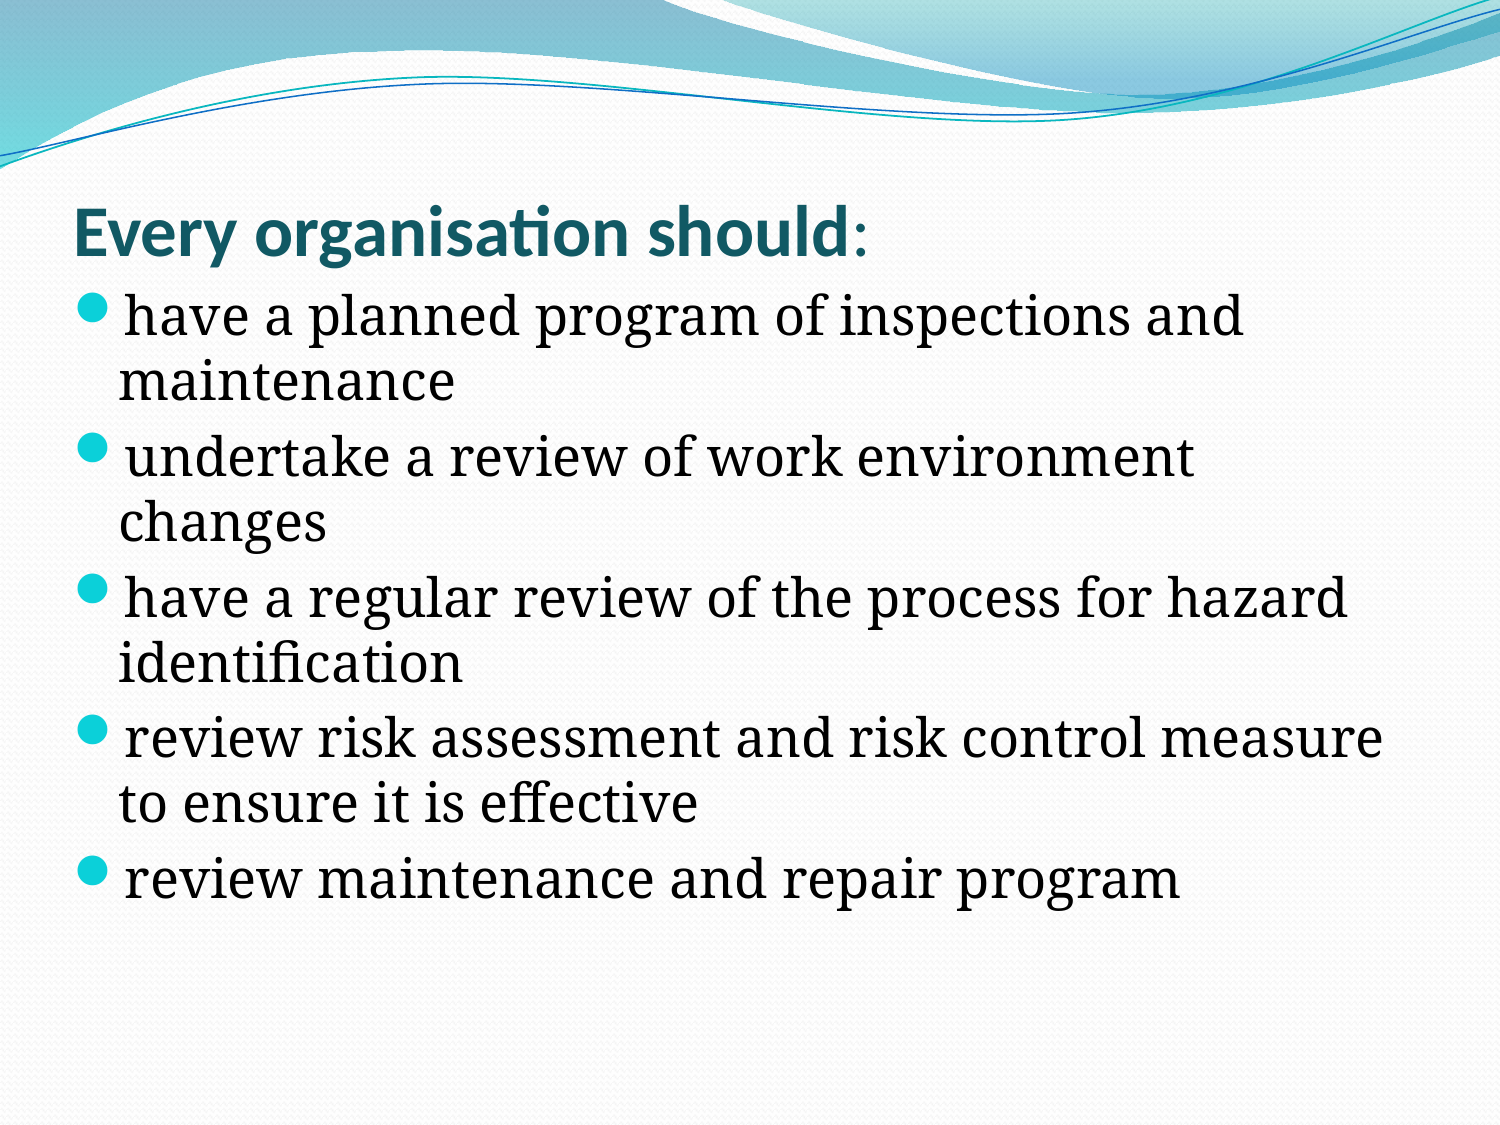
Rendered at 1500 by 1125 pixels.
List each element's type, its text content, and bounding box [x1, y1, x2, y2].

list Every organisation should: have a planned program of inspections and maintenance undertake a review of work environment changes have a regular review of the process for hazard identification review risk assessment and risk control measure to ensure it is effective review maintenance and repair program [58, 175, 1409, 896]
